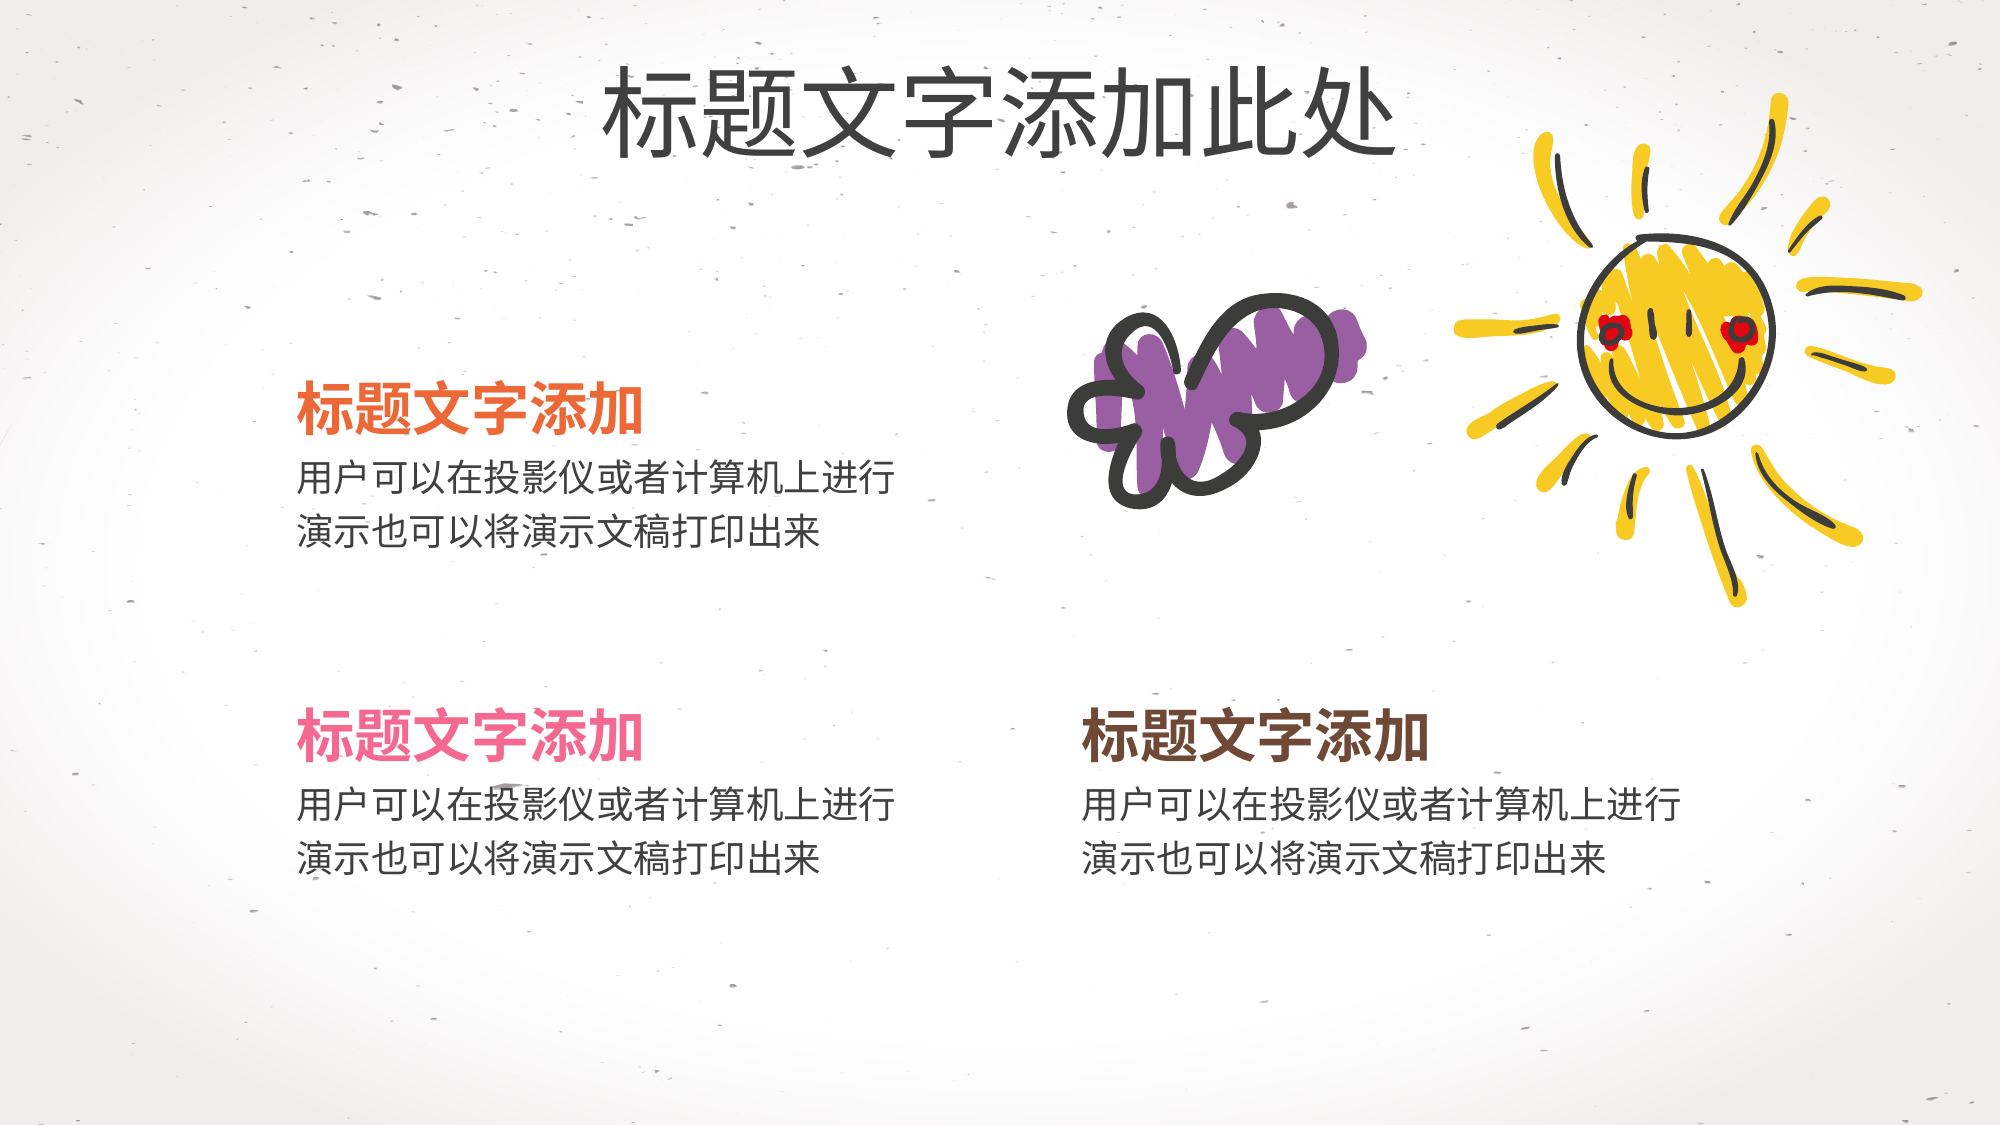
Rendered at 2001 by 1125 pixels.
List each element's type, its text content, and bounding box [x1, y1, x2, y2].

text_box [281, 350, 936, 562]
text_box 标题文字添加此处 [585, 43, 1415, 178]
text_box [1066, 677, 1721, 889]
picture [1066, 293, 1367, 510]
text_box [281, 677, 936, 889]
picture [1454, 93, 1924, 608]
